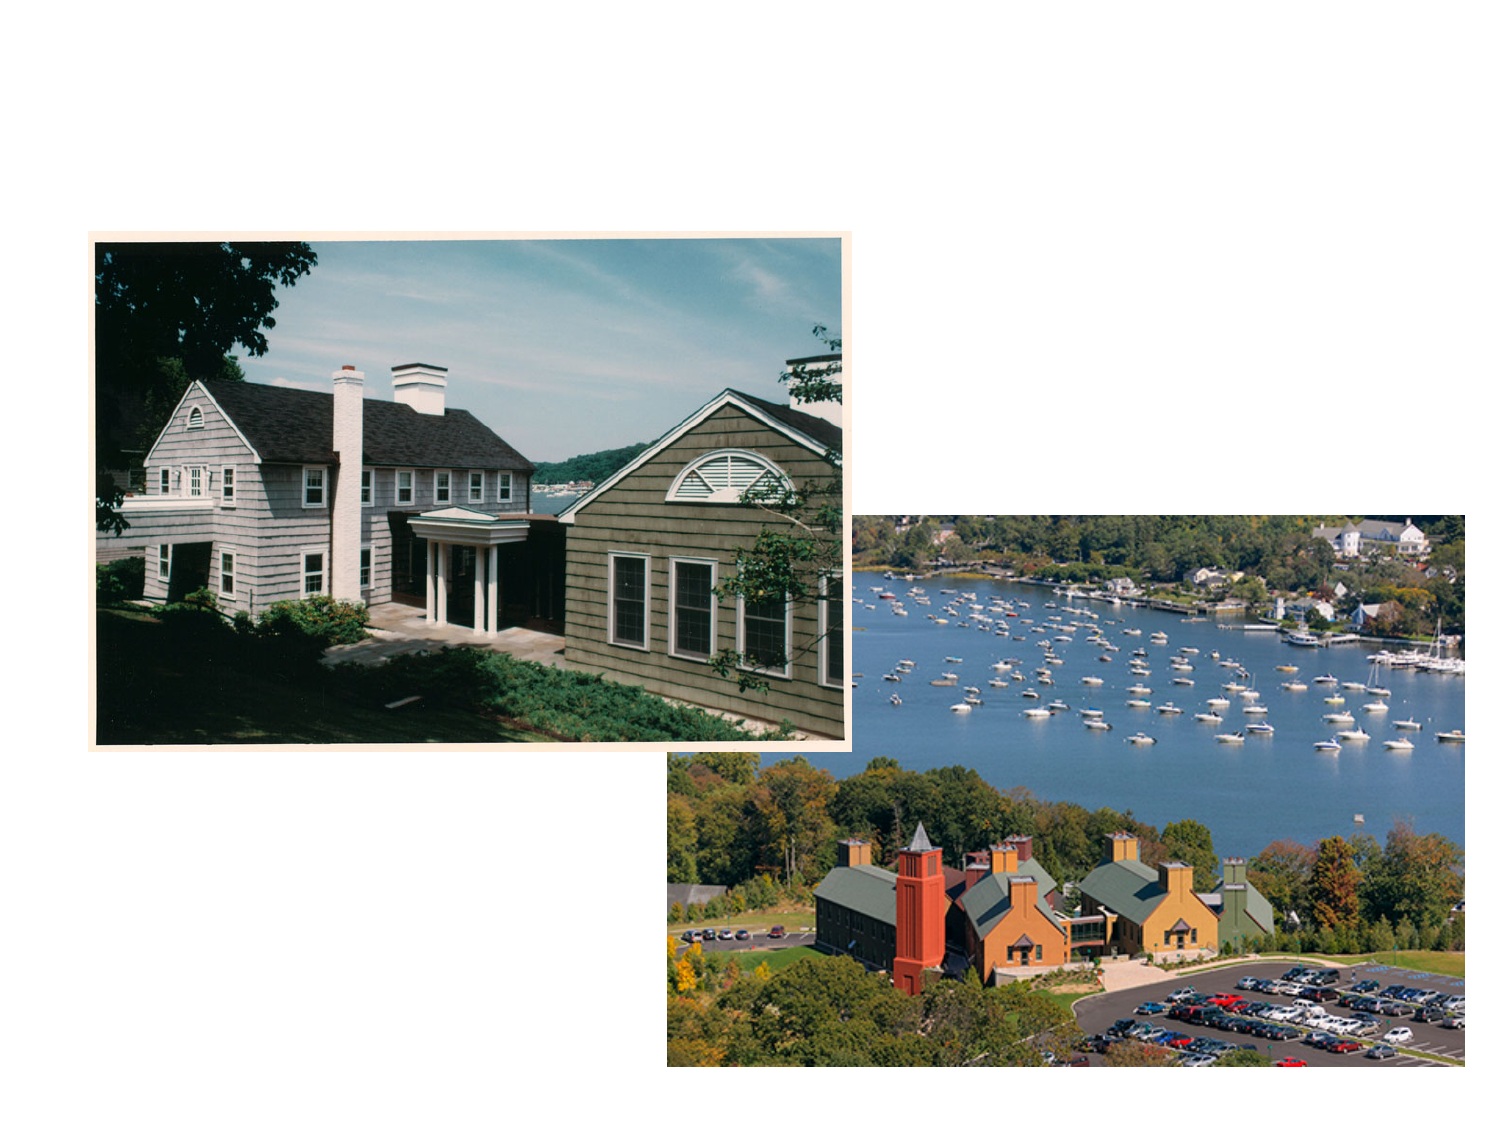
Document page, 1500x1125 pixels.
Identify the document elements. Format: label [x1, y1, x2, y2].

list [88, 231, 852, 752]
picture [666, 514, 1465, 1067]
